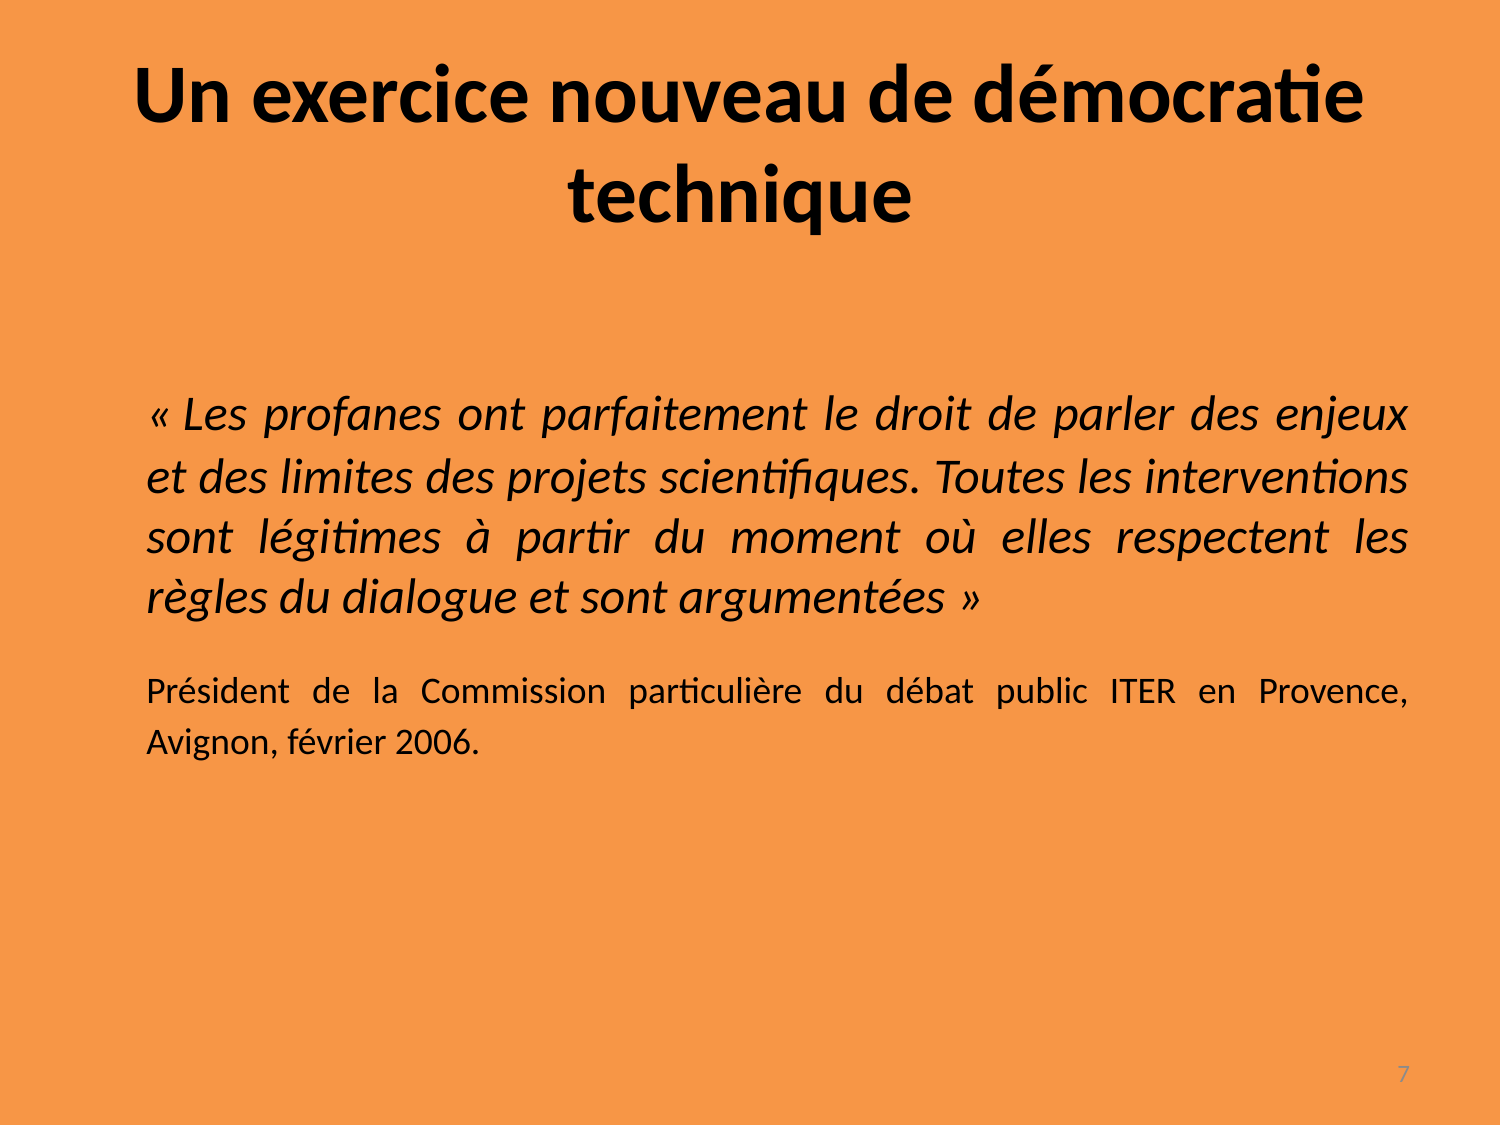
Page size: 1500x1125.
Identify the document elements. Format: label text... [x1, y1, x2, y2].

title Un exercice nouveau de démocratie technique [75, 45, 1425, 233]
list « Les profanes ont parfaitement le droit de parler des enjeux et des limites des projets scientifiques. Toutes les interventions sont légitimes à partir du moment où elles respectent les règles du dialogue et sont argumentées » Président de la Commission particulière du débat public ITER en Provence, Avignon, février 2006. [75, 262, 1425, 1005]
slide_number 7 [1074, 1042, 1425, 1103]
